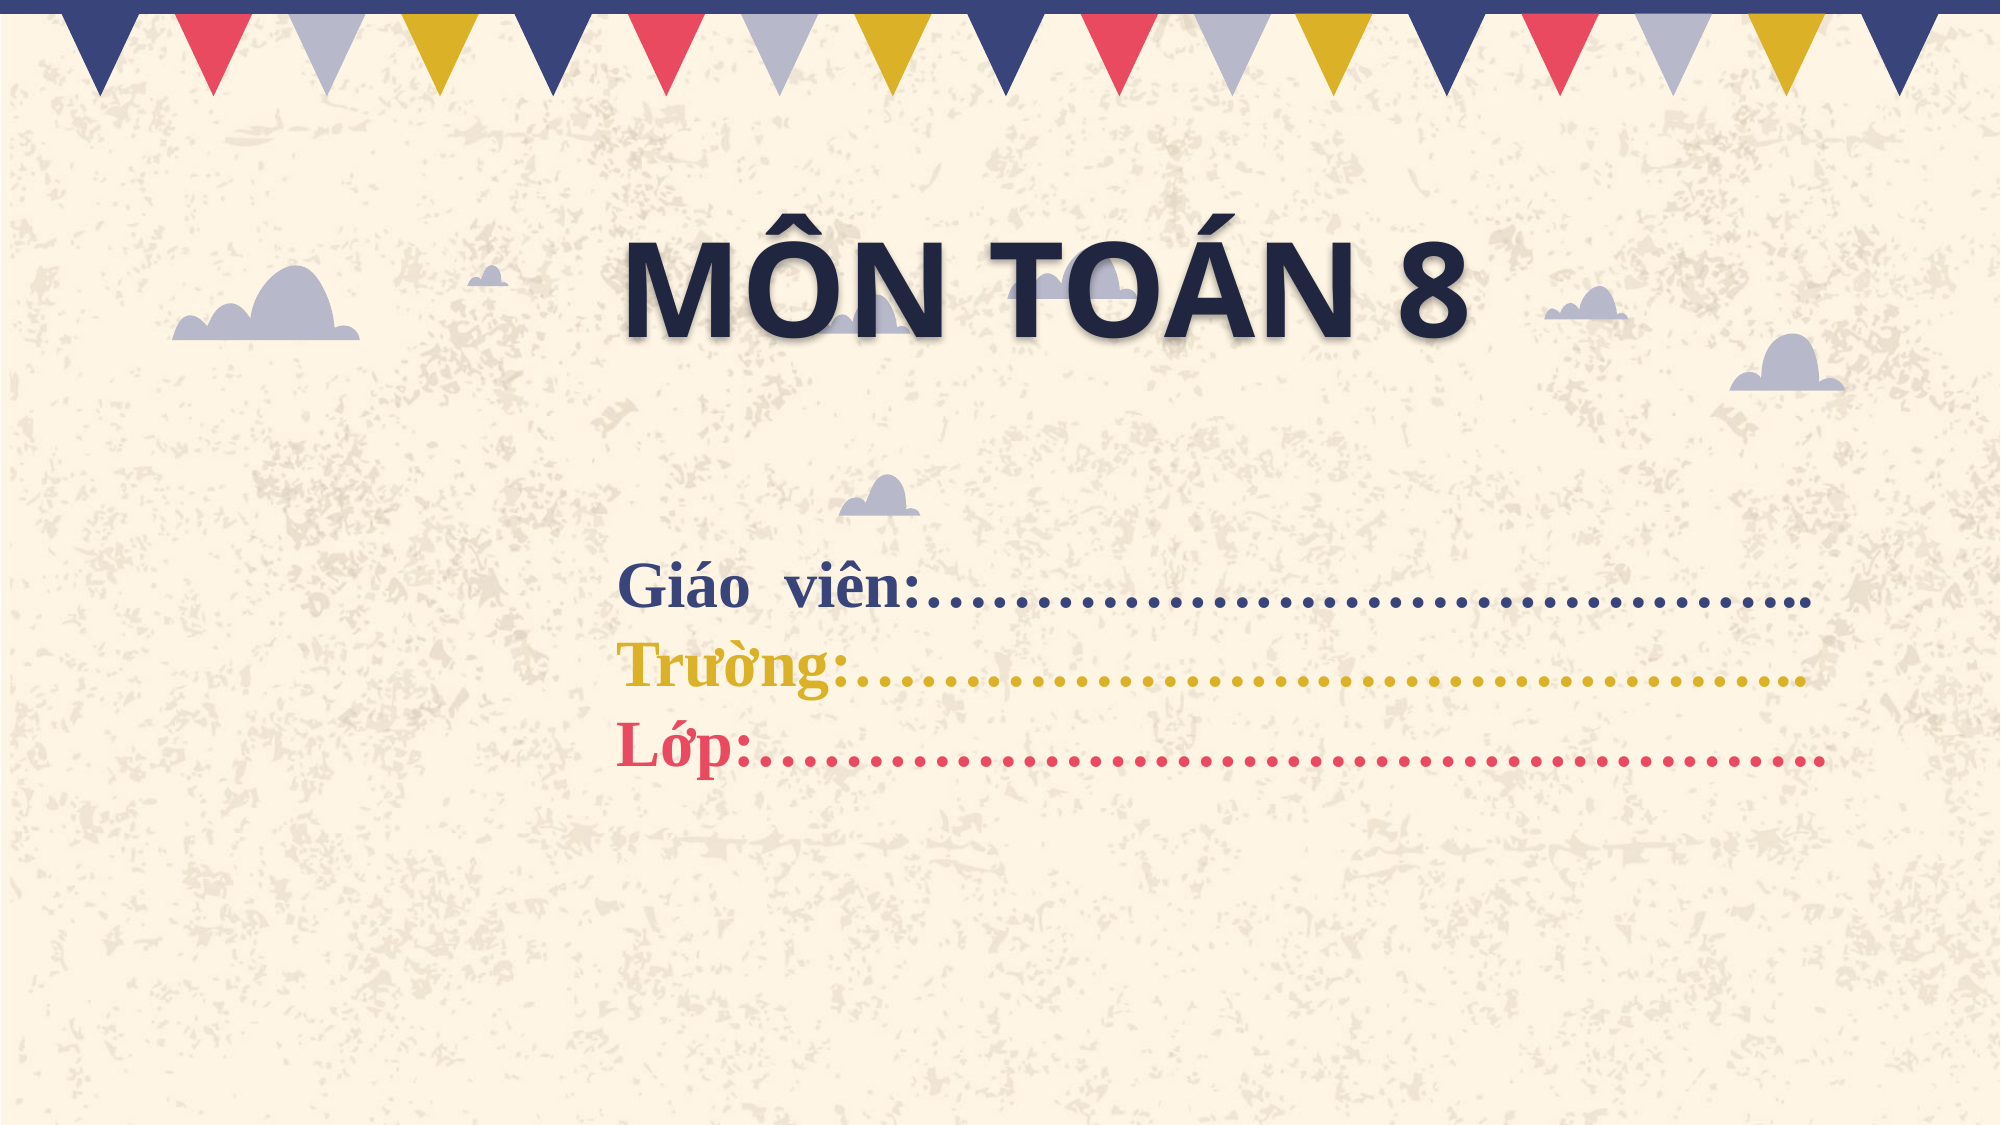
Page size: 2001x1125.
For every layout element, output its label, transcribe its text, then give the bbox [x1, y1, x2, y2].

picture [0, 0, 2001, 1125]
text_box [171, 246, 1846, 516]
text_box MÔN TOÁN 8 [601, 197, 1489, 246]
title Giáo viên:………………………………….. Trường:…………………………………….. Lớp:…………………………………………. [600, 516, 1928, 805]
